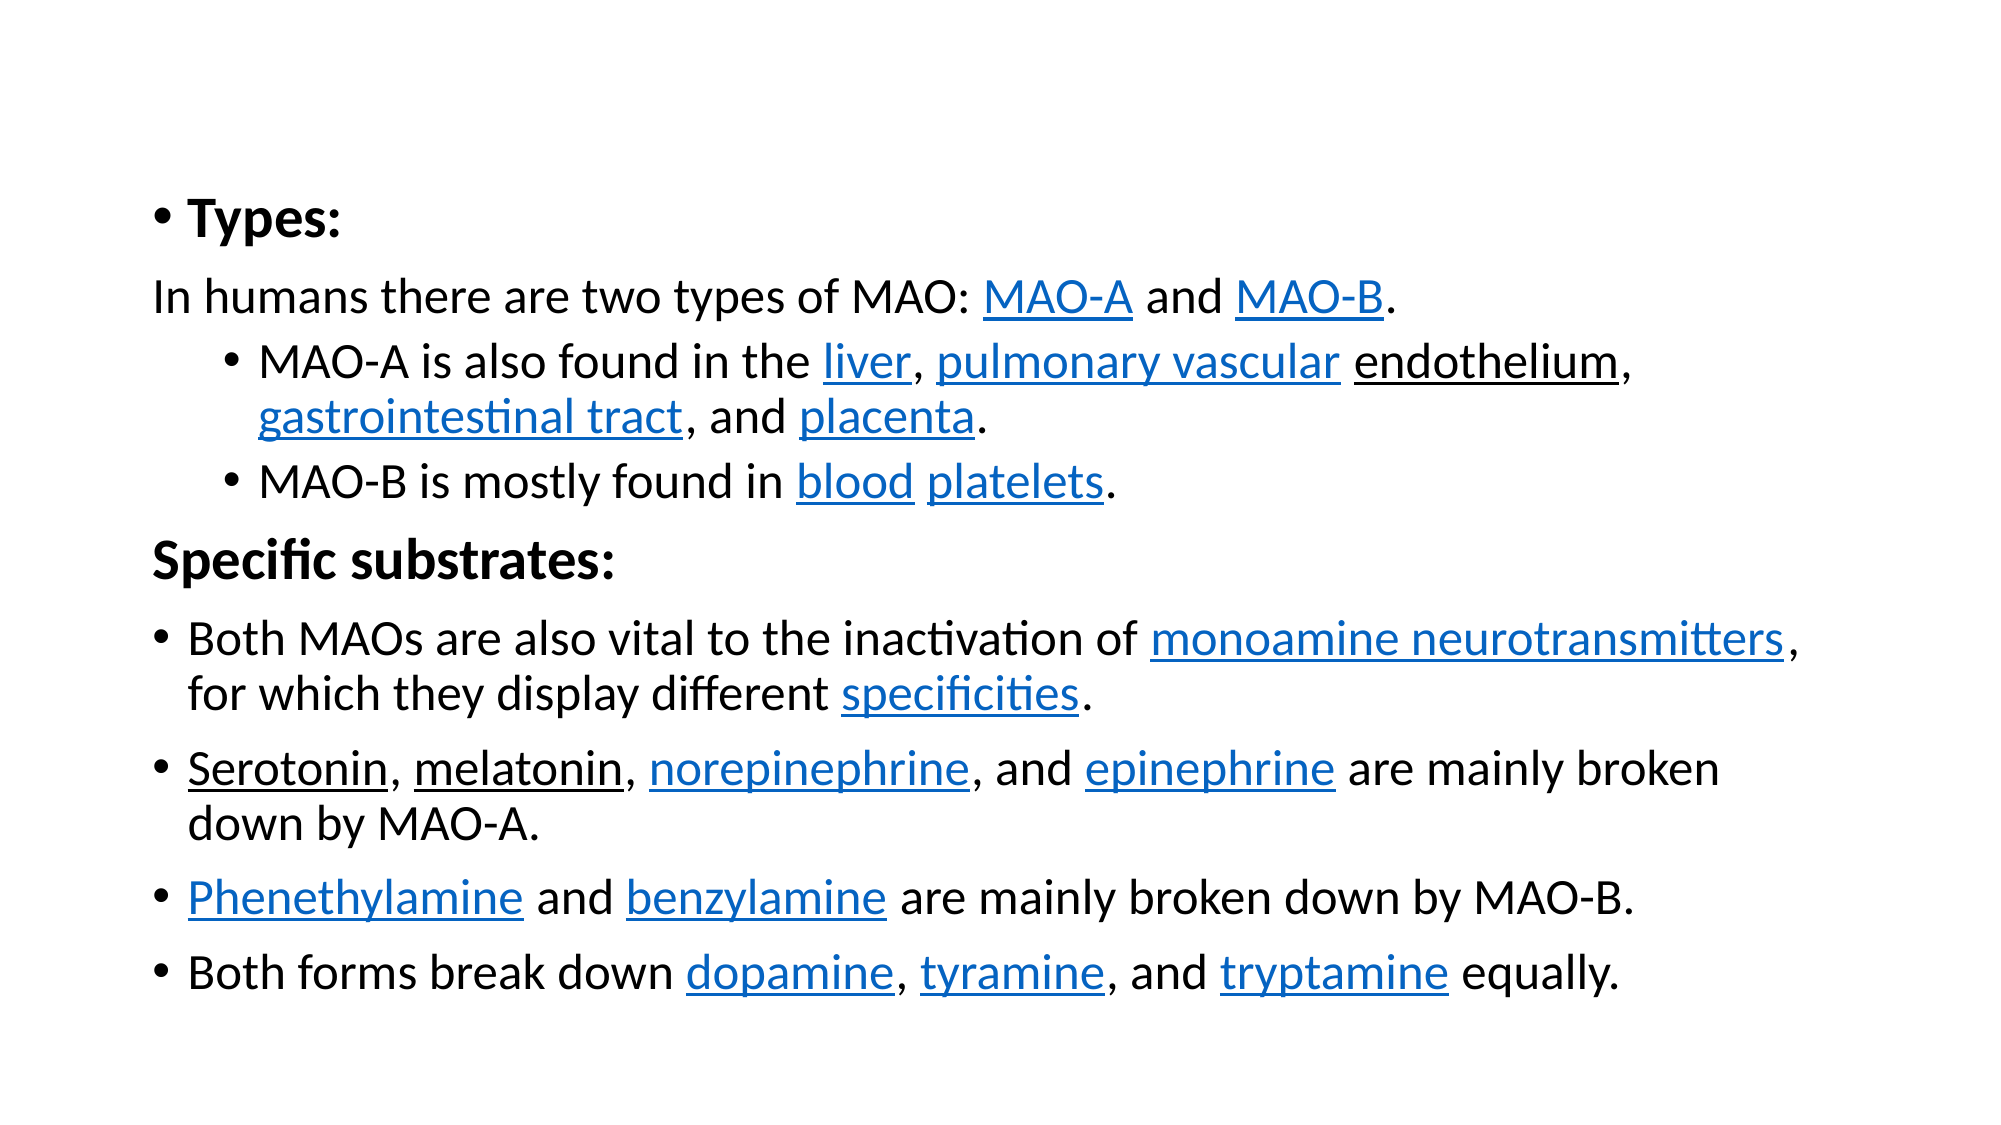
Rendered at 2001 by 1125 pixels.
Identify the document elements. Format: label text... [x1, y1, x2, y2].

list Types: In humans there are two types of MAO: MAO-A and MAO-B. MAO-A is also found in the liver, pulmonary vascular endothelium, gastrointestinal tract, and placenta. MAO-B is mostly found in blood platelets. Specific substrates: Both MAOs are also vital to the inactivation of monoamine neurotransmitters, for which they display different specificities. Serotonin, melatonin, norepinephrine, and epinephrine are mainly broken down by MAO-A. Phenethylamine and benzylamine are mainly broken down by MAO-B. Both forms break down dopamine, tyramine, and tryptamine equally. [137, 179, 1863, 1014]
